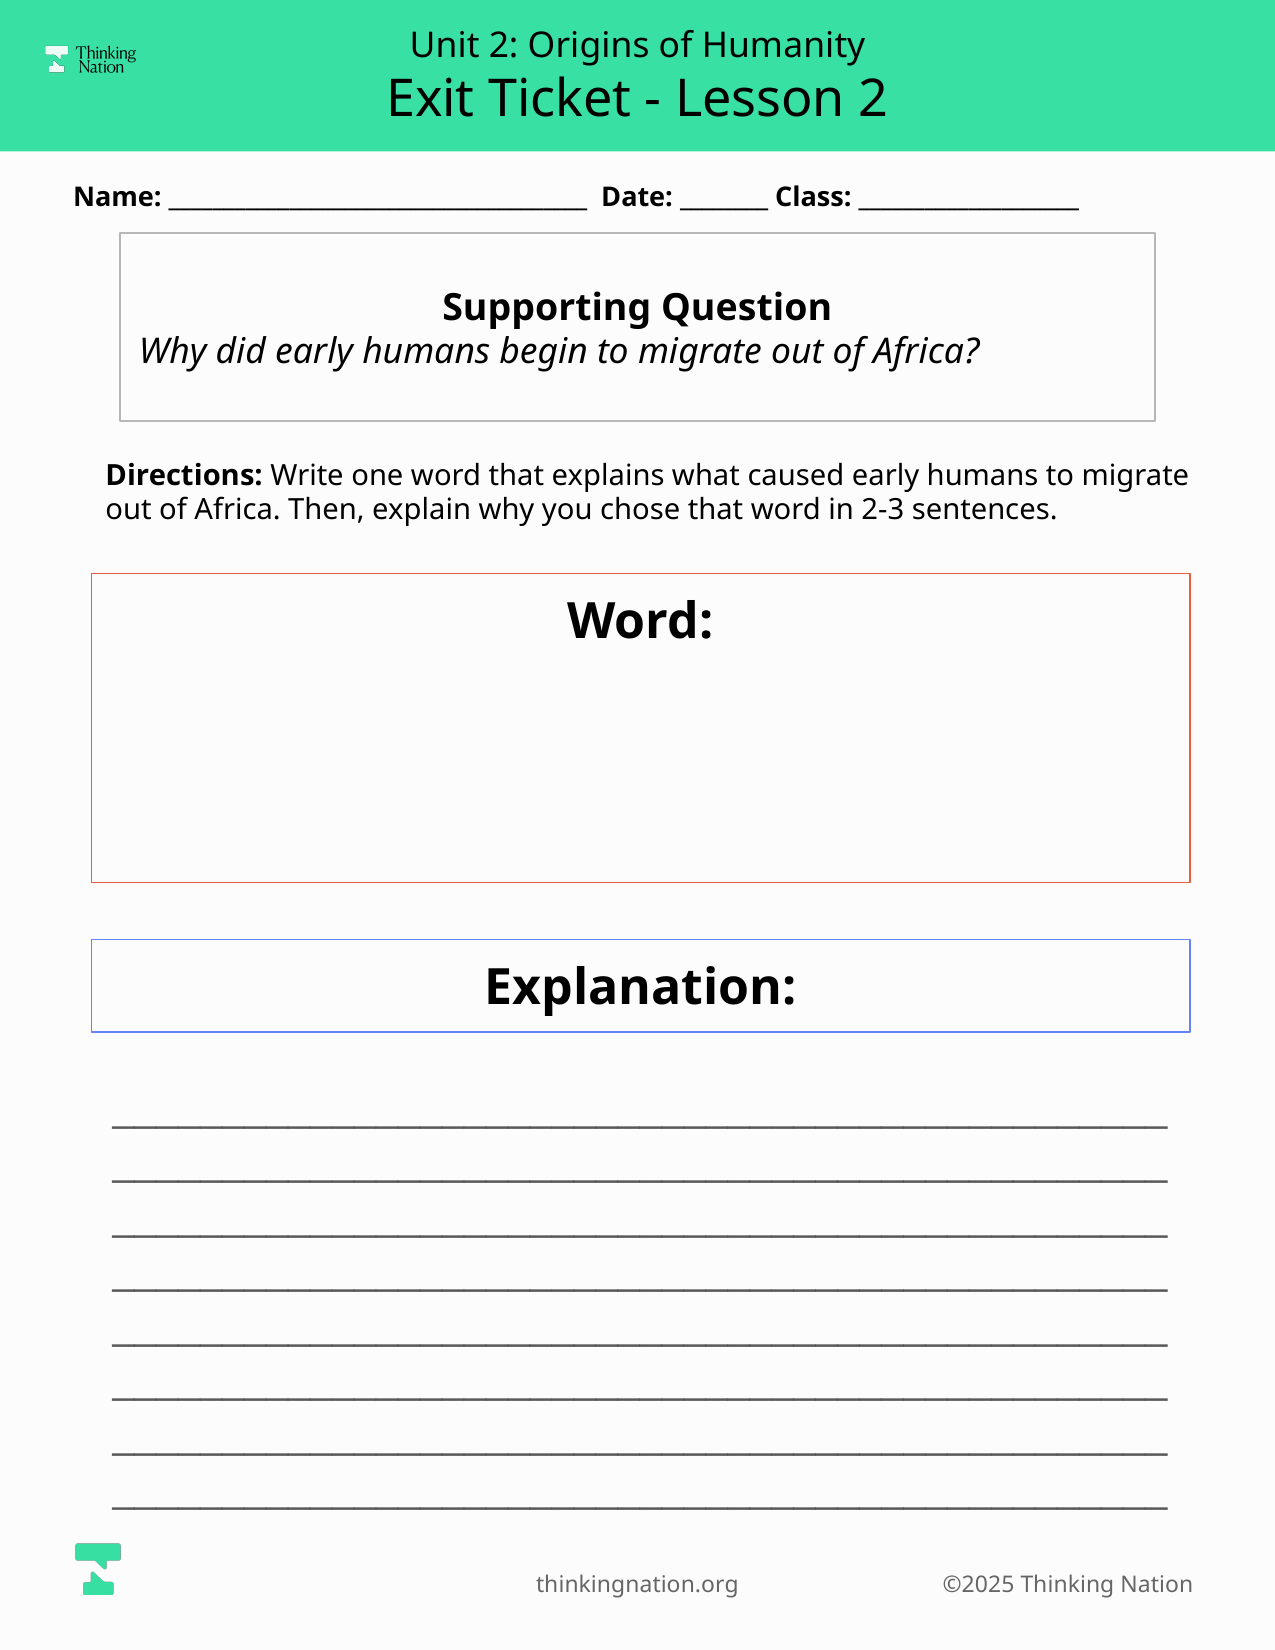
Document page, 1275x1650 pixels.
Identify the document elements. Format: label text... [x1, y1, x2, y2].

text_box thinkingnation.org [486, 1553, 789, 1605]
text_box Explanation: [91, 939, 1190, 1032]
text_box Directions: Write one word that explains what caused early humans to migrate out of Africa. Then, explain why you chose that word in 2-3 sentences. [90, 440, 1215, 541]
text_box Supporting Question Why did early humans begin to migrate out of Africa? [119, 232, 1156, 422]
picture [62, 1533, 134, 1605]
picture [35, 37, 140, 82]
text_box ©2025 Thinking Nation [907, 1553, 1210, 1605]
text_box Unit 2: Origins of Humanity Exit Ticket - Lesson 2 [0, 0, 1275, 152]
text_box ________________________________________________________________________________________________________________________________________________________________________________________________________________________________________________________________________________________________________________________________________________________________________________________________ [97, 1059, 1190, 1528]
text_box Name: ______________________________________ Date: ________ Class: ____________________ [57, 163, 1218, 226]
text_box Word: [91, 573, 1190, 883]
